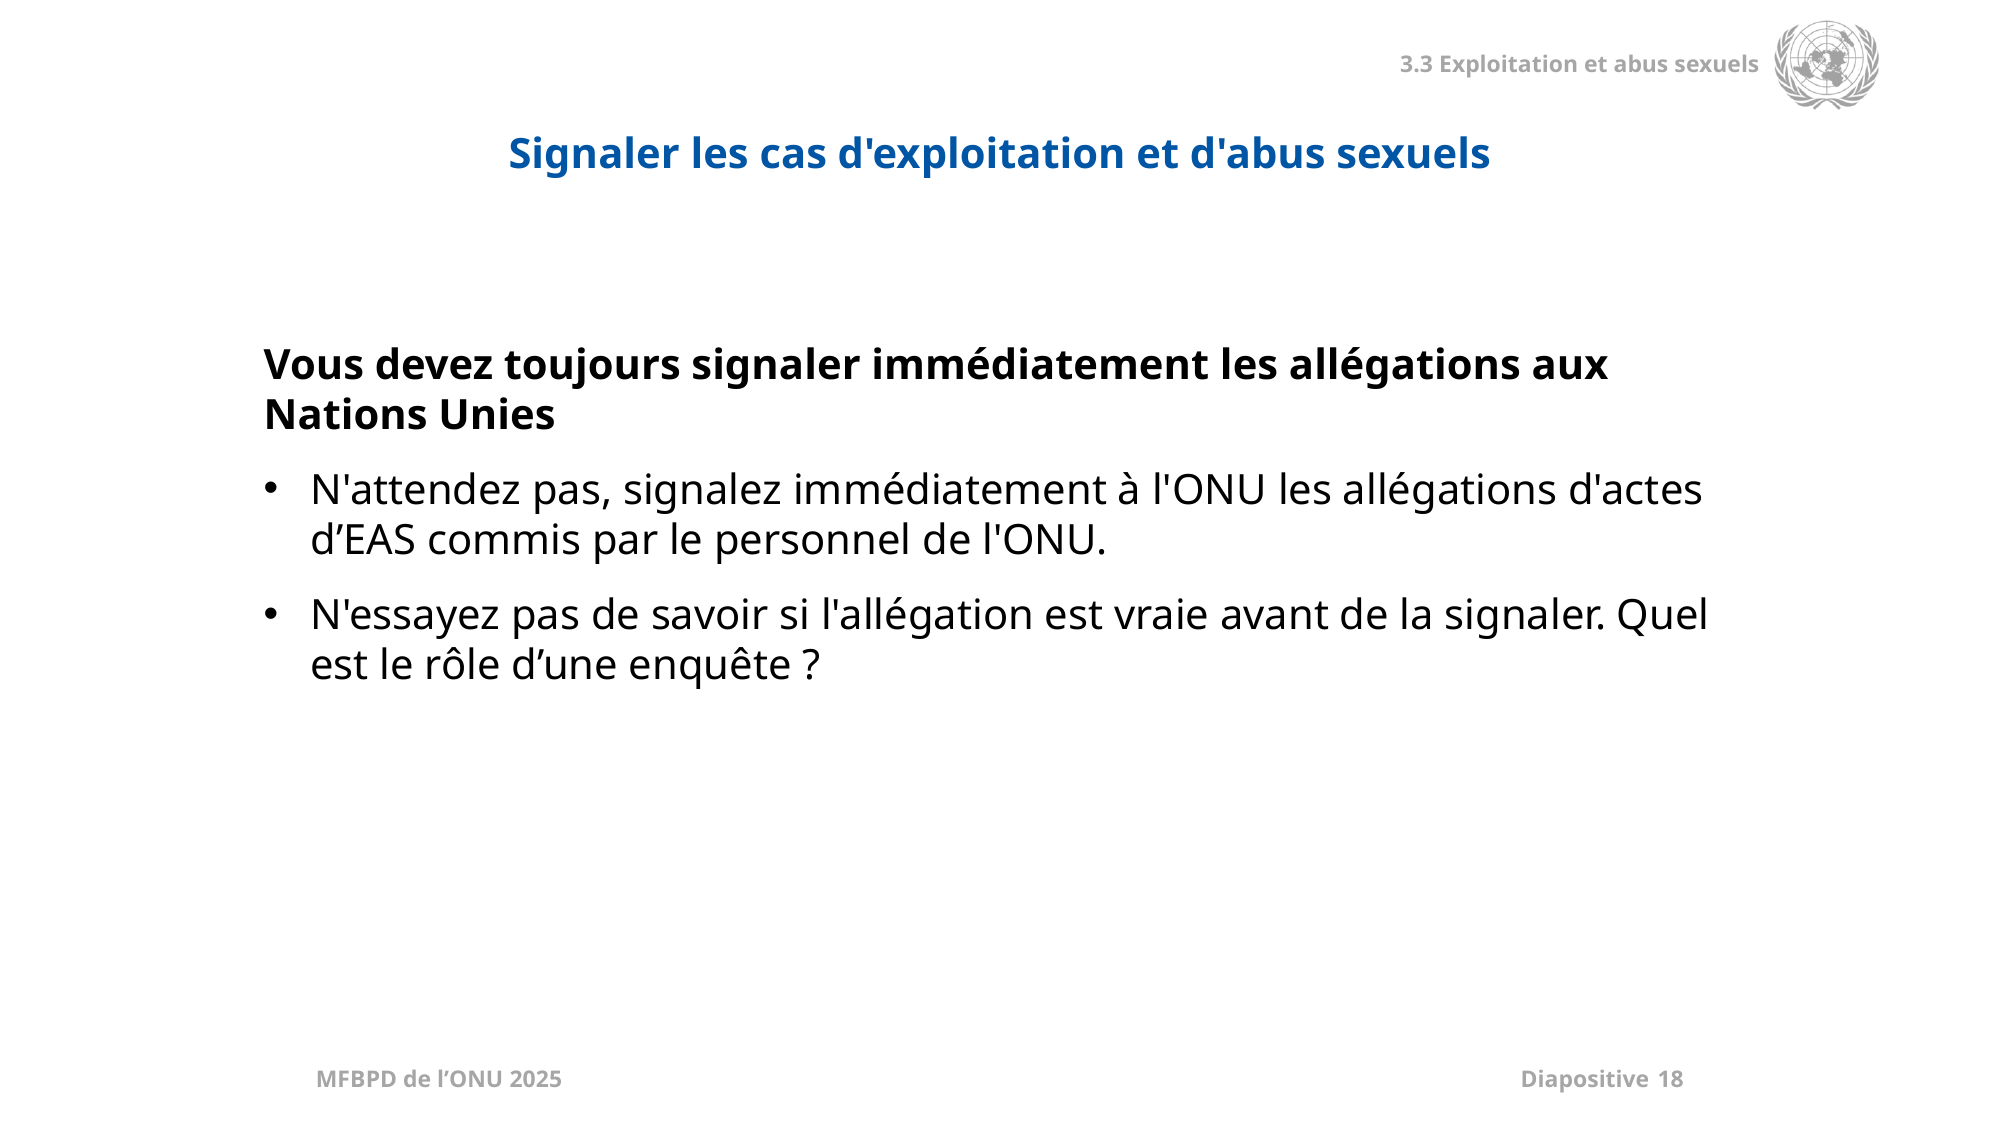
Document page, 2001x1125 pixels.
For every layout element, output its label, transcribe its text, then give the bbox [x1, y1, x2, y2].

text_box Signaler les cas d'exploitation et d'abus sexuels [272, 118, 1728, 184]
text_box Vous devez toujours signaler immédiatement les allégations aux Nations Unies N'attendez pas, signalez immédiatement à l'ONU les allégations d'actes d’EAS commis par le personnel de l'ONU. N'essayez pas de savoir si l'allégation est vraie avant de la signaler. Quel est le rôle d’une enquête ? [261, 301, 1739, 688]
